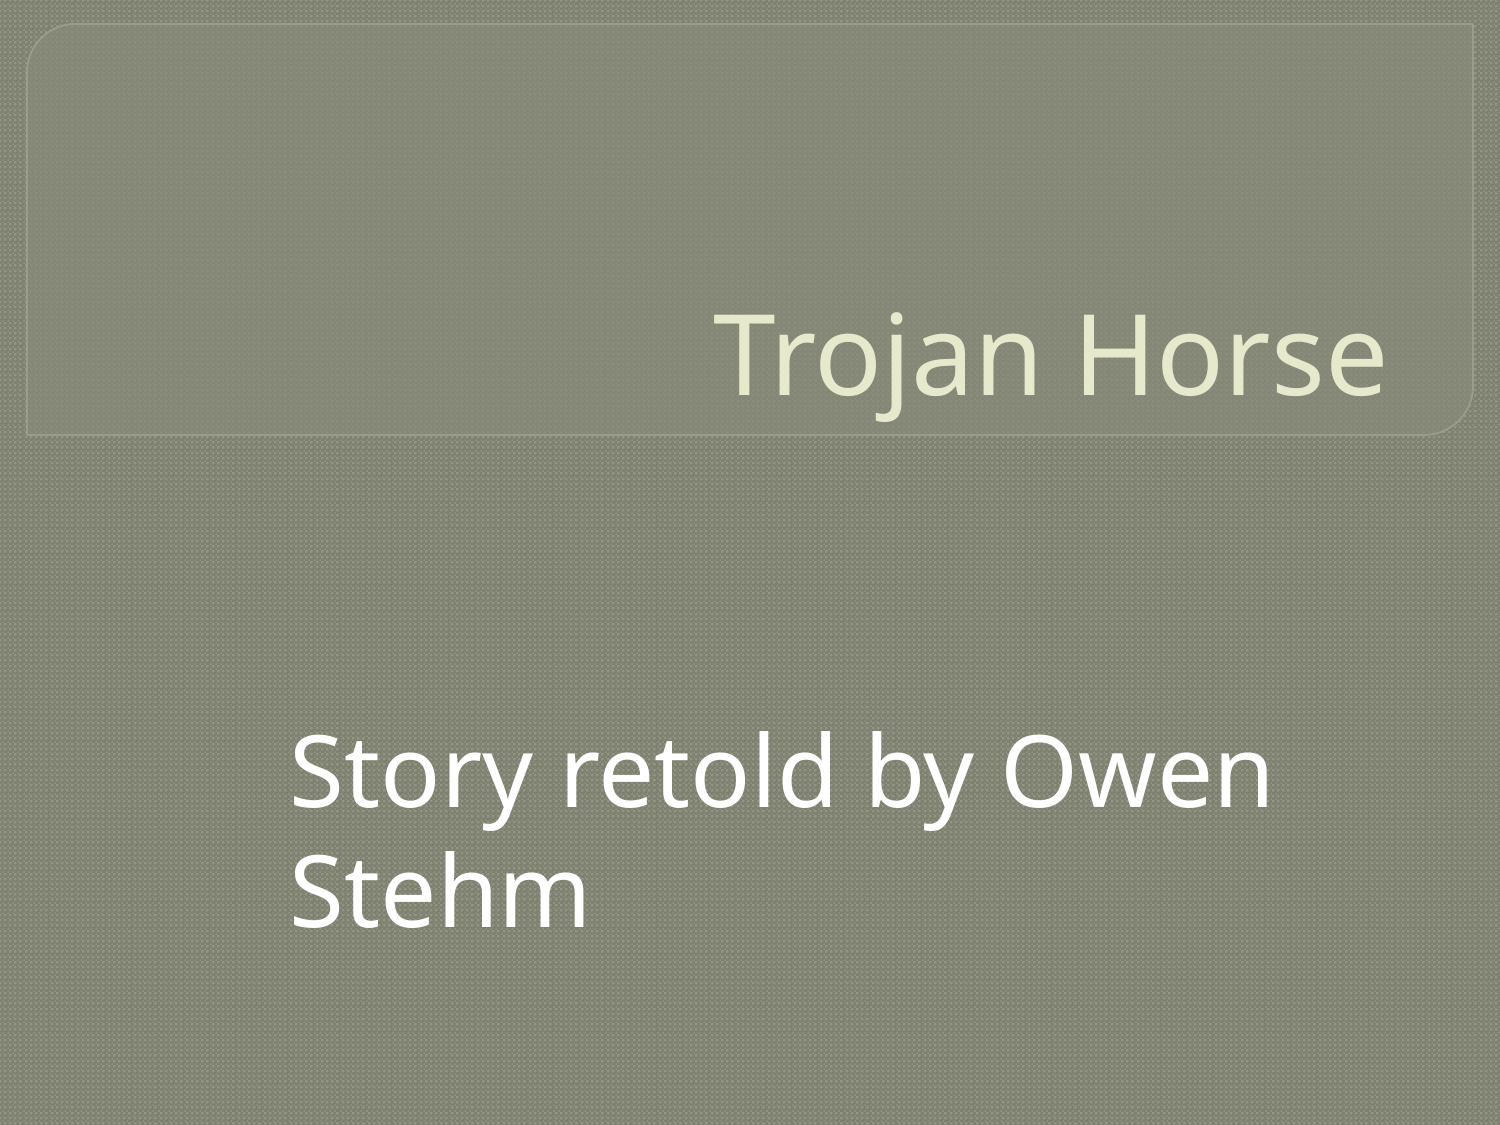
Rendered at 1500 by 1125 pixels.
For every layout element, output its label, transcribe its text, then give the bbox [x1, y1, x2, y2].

title Trojan Horse [76, 62, 1427, 425]
text_box Story retold by Owen Stehm [275, 699, 1363, 955]
